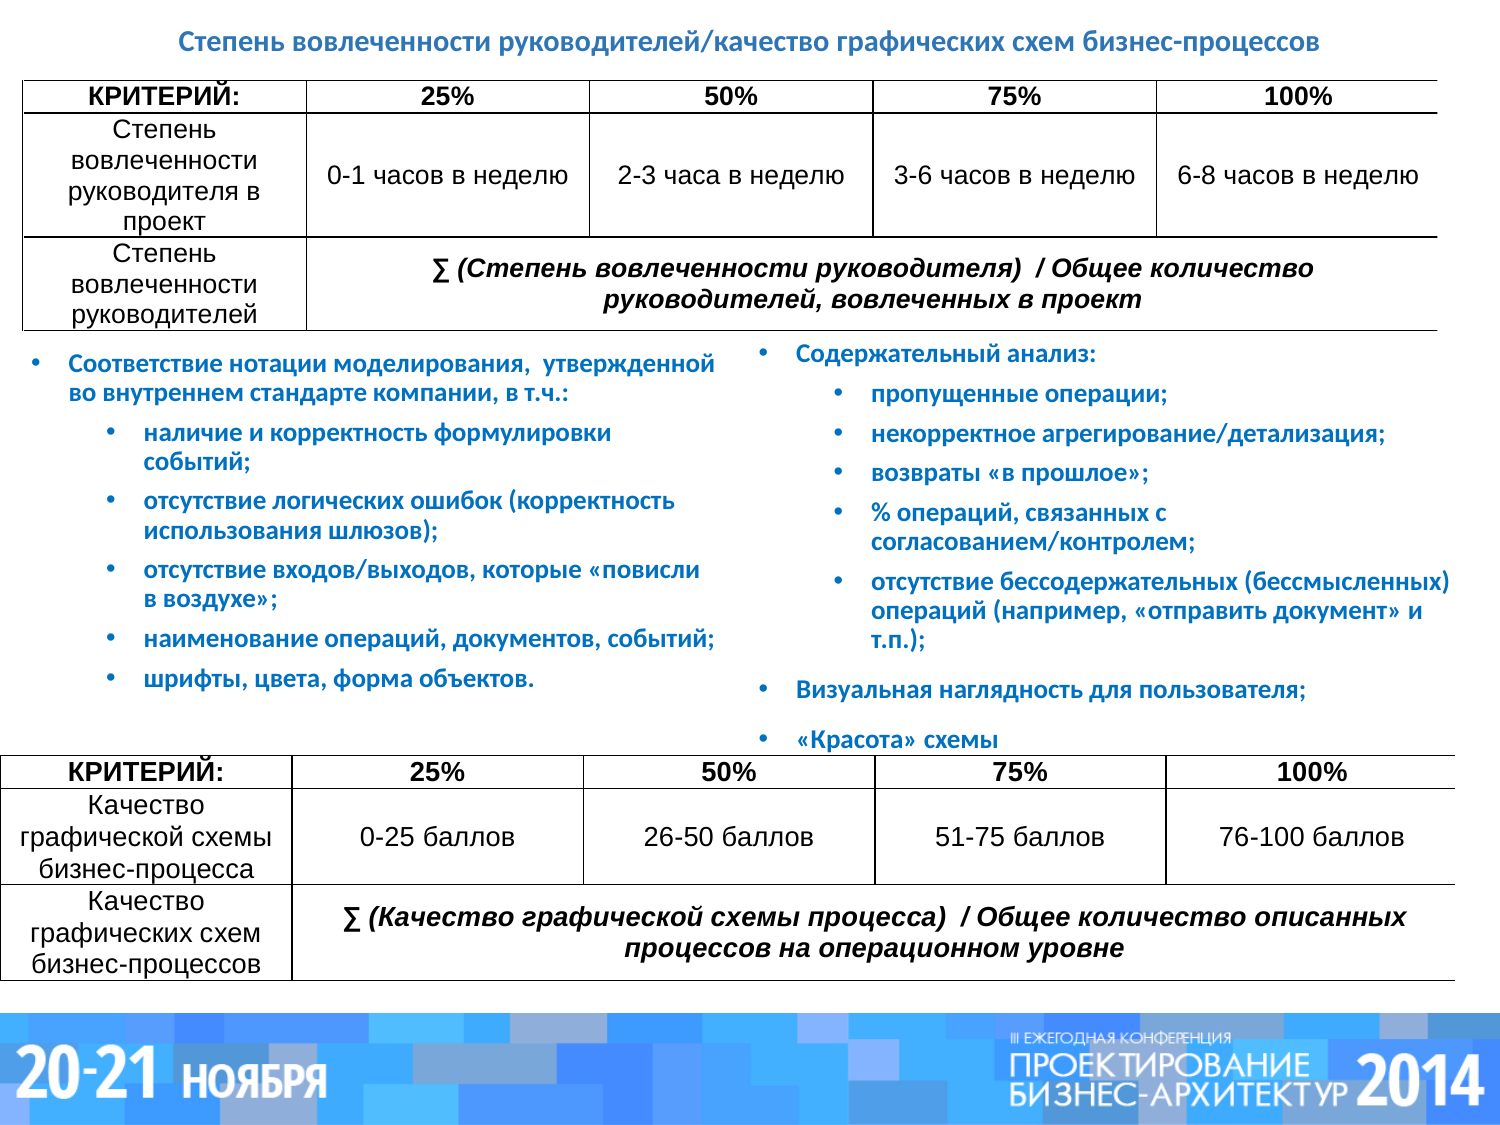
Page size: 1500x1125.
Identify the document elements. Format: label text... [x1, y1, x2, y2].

text_box Содержательный анализ: пропущенные операции; некорректное агрегирование/детализация; возвраты «в прошлое»; % операций, связанных с согласованием/контролем; отсутствие бессодержательных (бессмысленных) операций (например, «отправить документ» и т.п.); Визуальная наглядность для пользователя; «Красота» схемы [743, 332, 1484, 757]
title Степень вовлеченности руководителей/качество графических схем бизнес-процессов [103, 20, 1397, 79]
picture [0, 754, 1500, 1125]
picture [21, 79, 1438, 372]
list Соответствие нотации моделирования, утвержденной во внутреннем стандарте компании, в т.ч.: наличие и корректность формулировки событий; отсутствие логических ошибок (корректность использования шлюзов); отсутствие входов/выходов, которые «повисли в воздухе»; наименование операций, документов, событий; шрифты, цвета, форма объектов. [16, 341, 734, 754]
